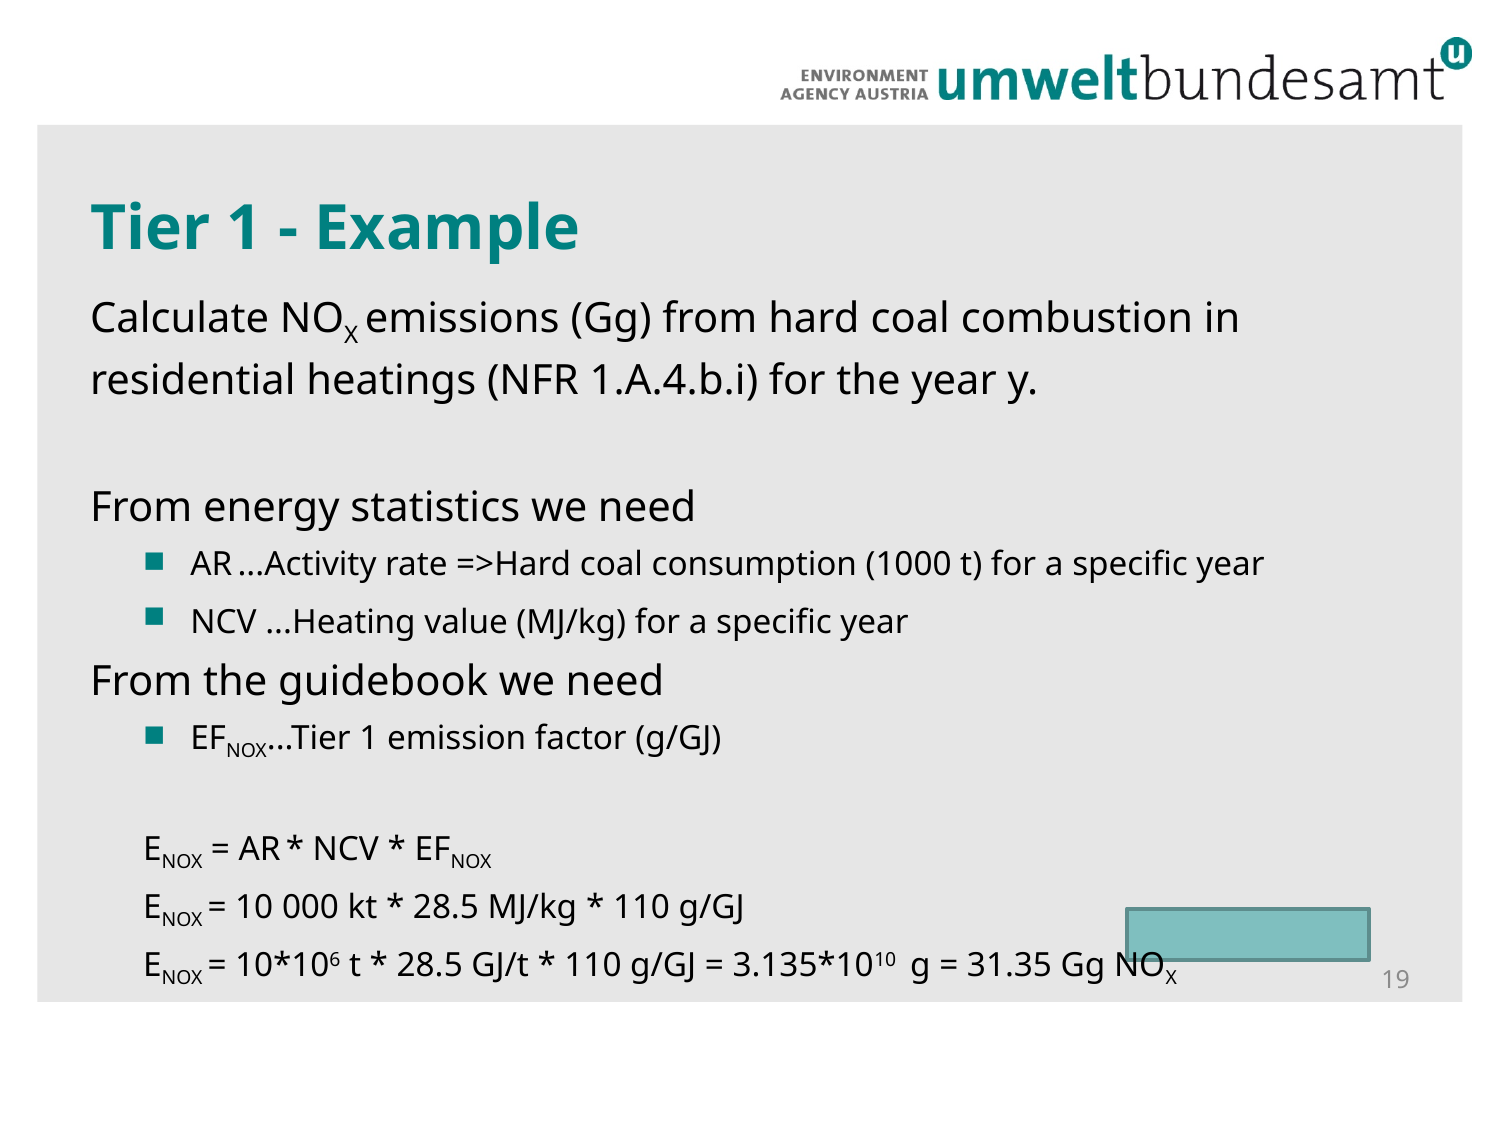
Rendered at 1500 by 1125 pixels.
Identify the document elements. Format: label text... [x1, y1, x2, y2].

slide_number 19 [1074, 983, 1425, 1002]
title Tier 1 - Example [75, 171, 1425, 278]
picture [780, 37, 1472, 100]
list Calculate NOX emissions (Gg) from hard coal combustion in residential heatings (NFR 1.A.4.b.i) for the year y. From energy statistics we need AR ...Activity rate =>Hard coal consumption (1000 t) for a specific year NCV ...Heating value (MJ/kg) for a specific year From the guidebook we need EFNOX...Tier 1 emission factor (g/GJ) ENOX = AR * NCV * EFNOX ENOX = 10 000 kt * 28.5 MJ/kg * 110 g/GJ ENOX = 10*106 t * 28.5 GJ/t * 110 g/GJ = 3.135*1010 g = 31.35 Gg NOX [75, 278, 1425, 983]
